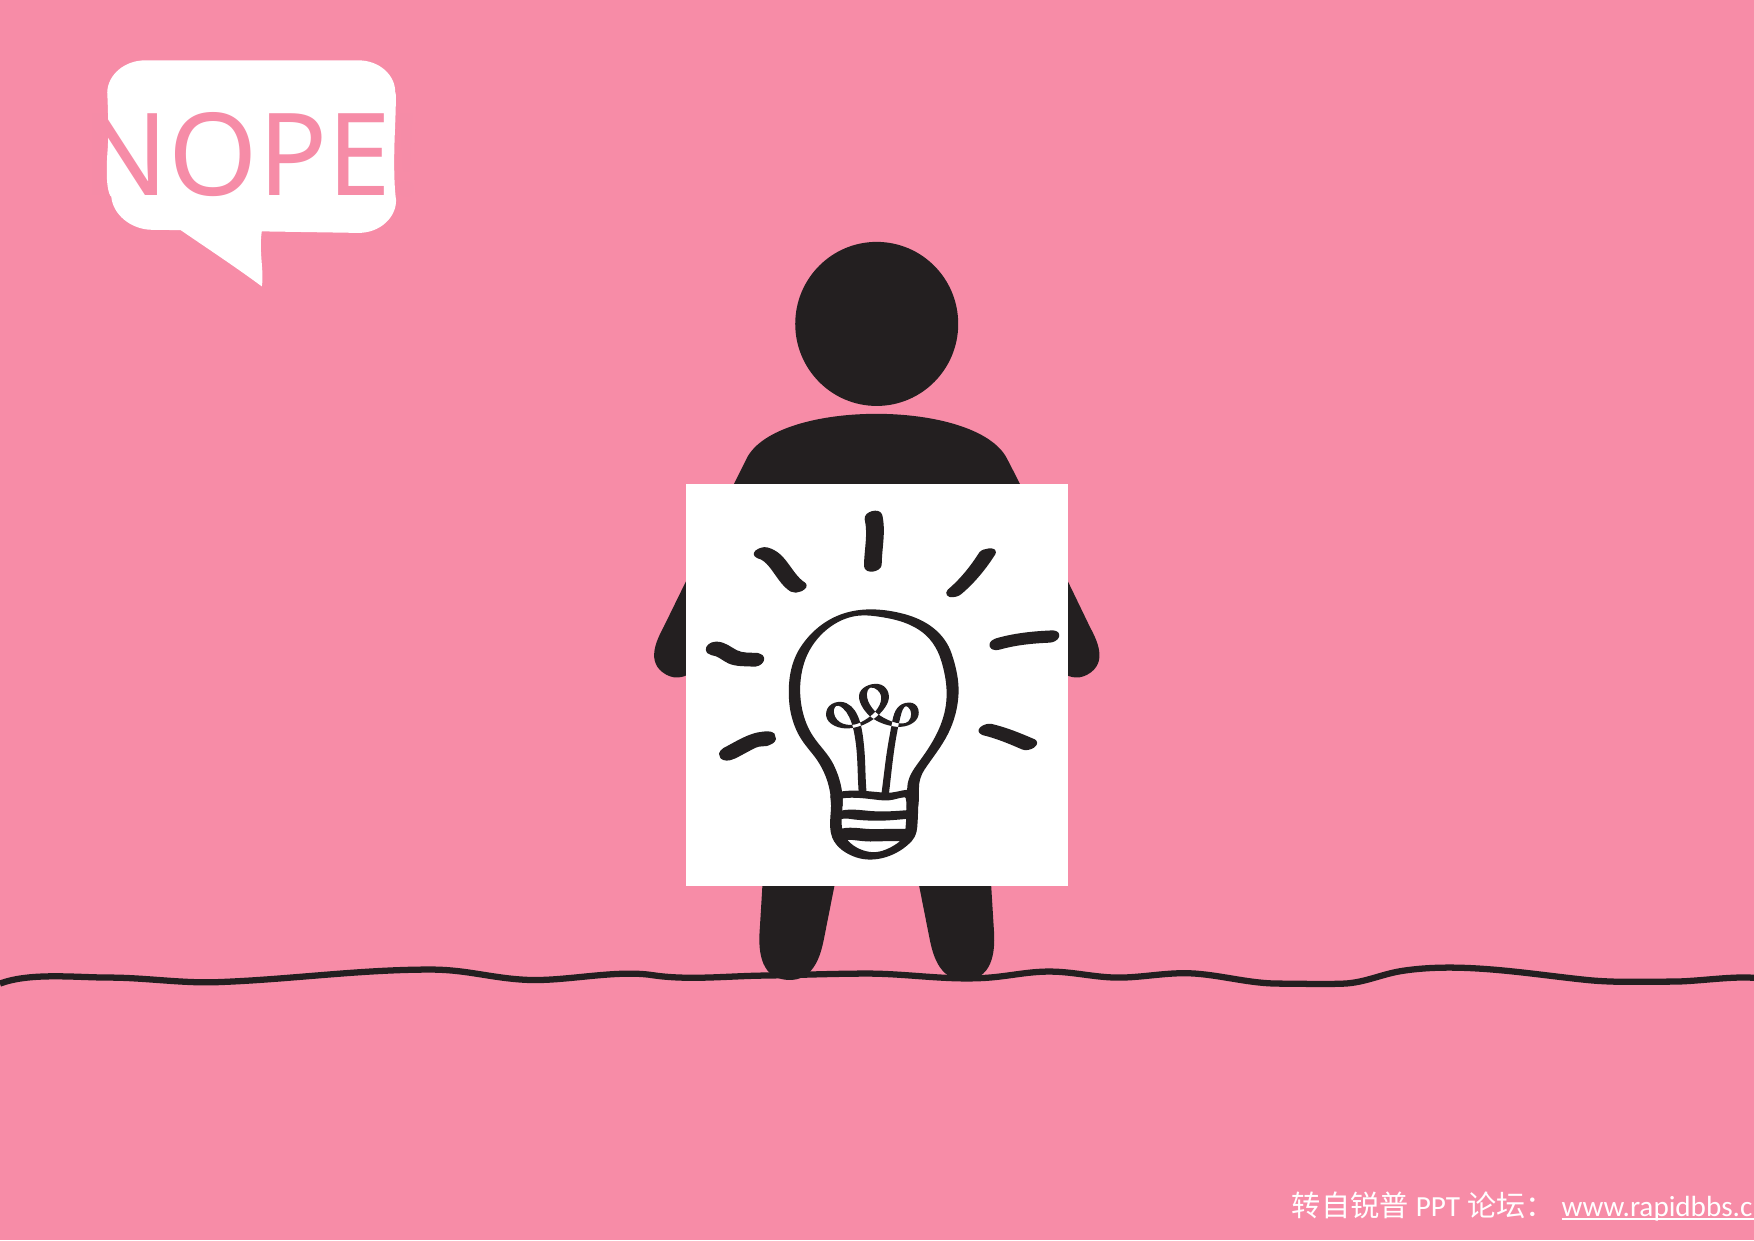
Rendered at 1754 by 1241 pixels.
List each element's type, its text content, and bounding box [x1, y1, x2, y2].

text_box [759, 886, 835, 980]
text_box [755, 549, 805, 591]
text_box [919, 886, 995, 980]
text_box [795, 241, 959, 406]
text_box 转自锐普PPT论坛：www.rapidbbs.cn [1277, 1179, 1754, 1230]
text_box [733, 413, 1020, 484]
text_box [0, 0, 1754, 983]
text_box [834, 811, 915, 822]
text_box [136, 227, 381, 287]
text_box [0, 979, 1754, 1241]
text_box [654, 583, 685, 678]
text_box [0, 967, 1754, 984]
text_box [120, 60, 383, 68]
text_box [1068, 581, 1100, 678]
text_box [991, 632, 1058, 648]
text_box [789, 610, 958, 802]
text_box NOPE! [81, 68, 423, 227]
text_box [980, 725, 1036, 749]
text_box [826, 683, 919, 799]
text_box [831, 790, 918, 859]
text_box [835, 829, 912, 840]
text_box [685, 484, 1068, 886]
text_box [723, 735, 773, 757]
text_box [866, 512, 882, 570]
text_box [707, 643, 763, 665]
text_box [948, 550, 994, 596]
